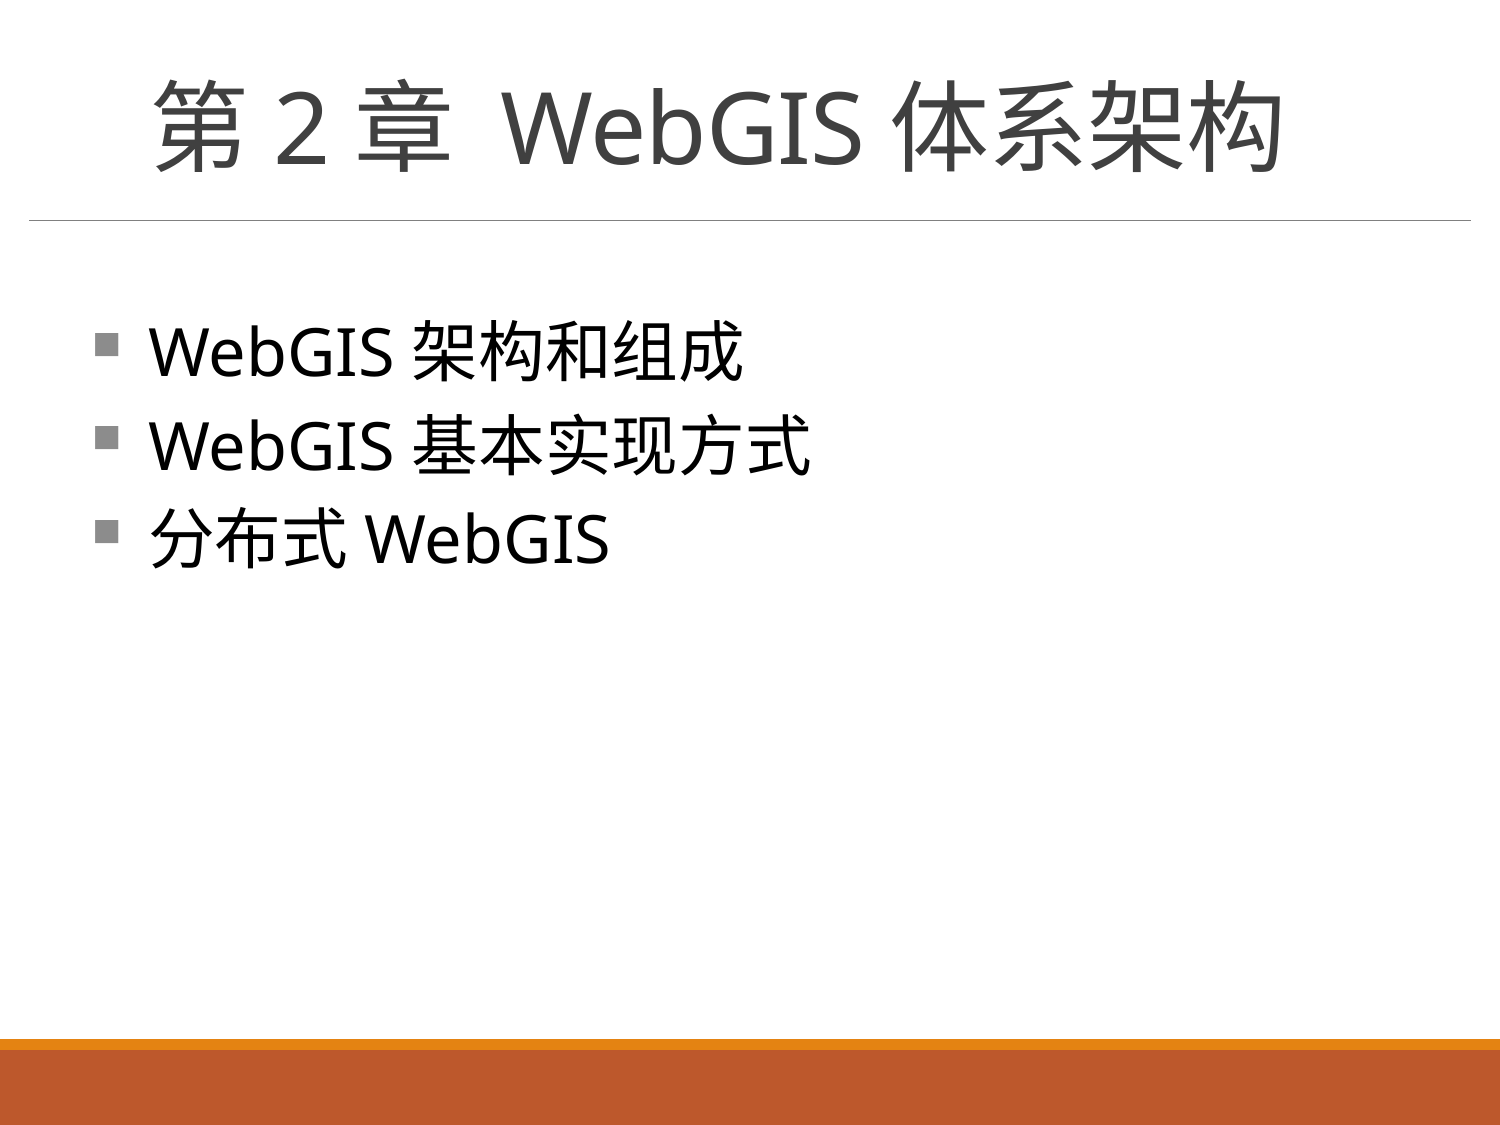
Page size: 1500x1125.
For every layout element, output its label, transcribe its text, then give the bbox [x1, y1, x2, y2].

title 第2章 WebGIS体系架构 [134, 47, 1373, 193]
text_box WebGIS架构和组成 WebGIS基本实现方式 分布式WebGIS [76, 302, 1334, 705]
